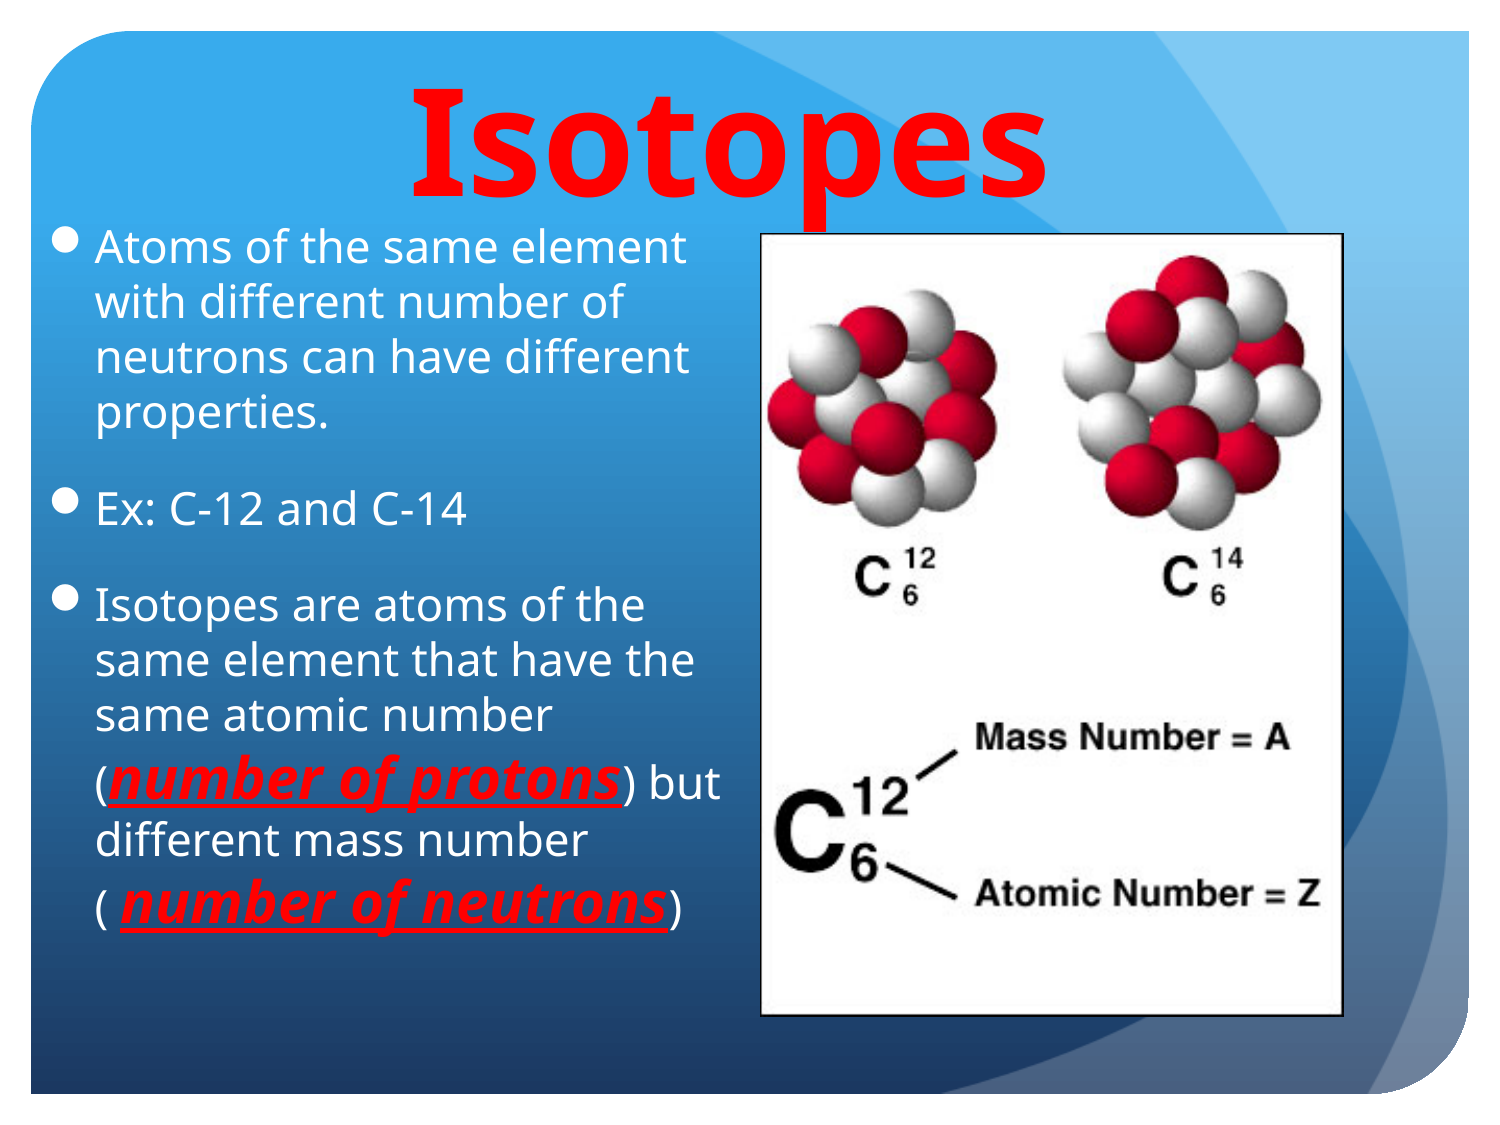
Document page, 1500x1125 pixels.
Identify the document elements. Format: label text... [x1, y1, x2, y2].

picture [24, 30, 1473, 1094]
title Isotopes [127, 62, 1372, 234]
list Atoms of the same element with different number of neutrons can have different properties. Ex: C-12 and C-14 Isotopes are atoms of the same element that have the same atomic number (number of protons) but different mass number ( number of neutrons) [33, 210, 761, 1040]
